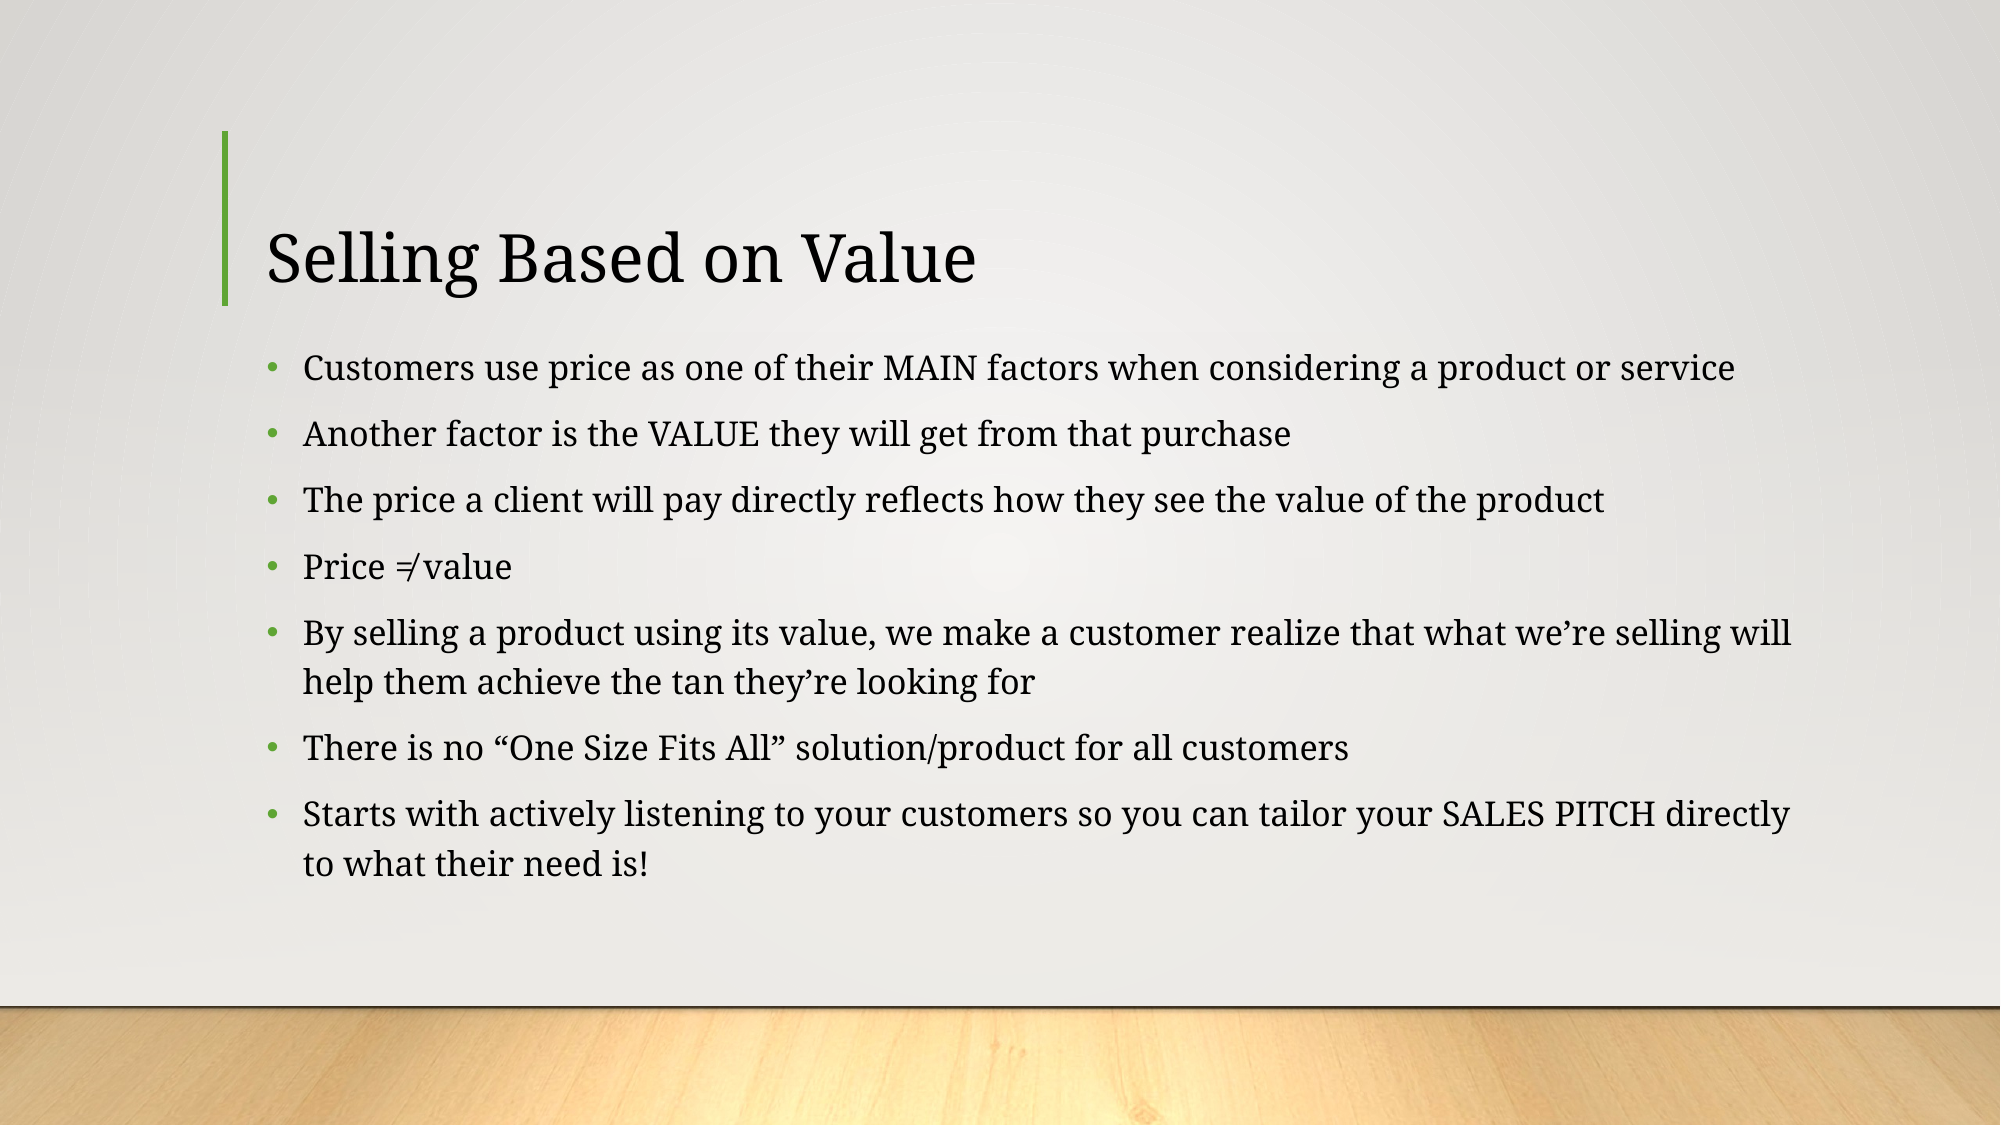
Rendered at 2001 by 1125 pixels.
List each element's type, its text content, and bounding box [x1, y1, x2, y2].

title Selling Based on Value [251, 131, 1814, 305]
picture [0, 1006, 2000, 1125]
list Customers use price as one of their MAIN factors when considering a product or service Another factor is the VALUE they will get from that purchase The price a client will pay directly reflects how they see the value of the product Price ≠ value By selling a product using its value, we make a customer realize that what we’re selling will help them achieve the tan they’re looking for There is no “One Size Fits All” solution/product for all customers Starts with actively listening to your customers so you can tailor your SALES PITCH directly to what their need is! [251, 330, 1814, 897]
